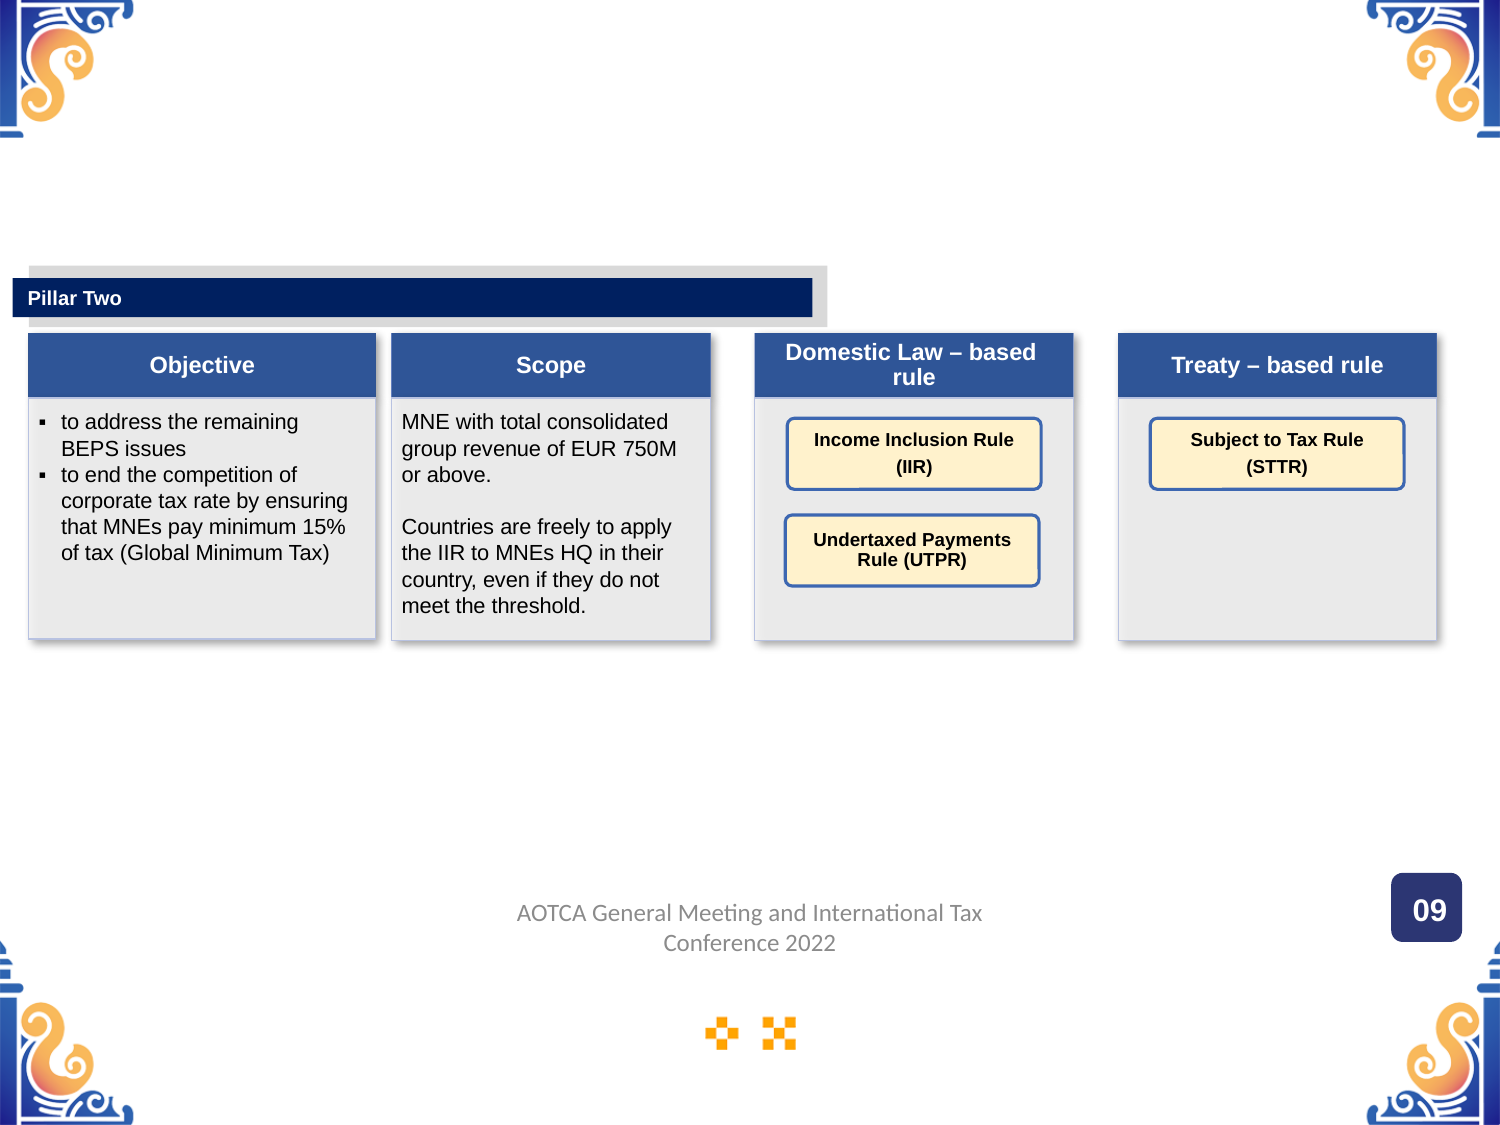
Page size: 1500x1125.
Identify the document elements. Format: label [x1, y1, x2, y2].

text_box [28, 333, 376, 397]
text_box [785, 514, 1040, 587]
picture [0, 0, 1500, 1125]
text_box [787, 418, 1042, 490]
text_box [391, 397, 711, 641]
text_box [28, 397, 376, 641]
text_box [1150, 418, 1405, 490]
text_box [391, 333, 711, 397]
text_box [754, 333, 1074, 397]
text_box [1118, 397, 1437, 641]
text_box [754, 397, 1074, 641]
text_box [1118, 333, 1437, 397]
